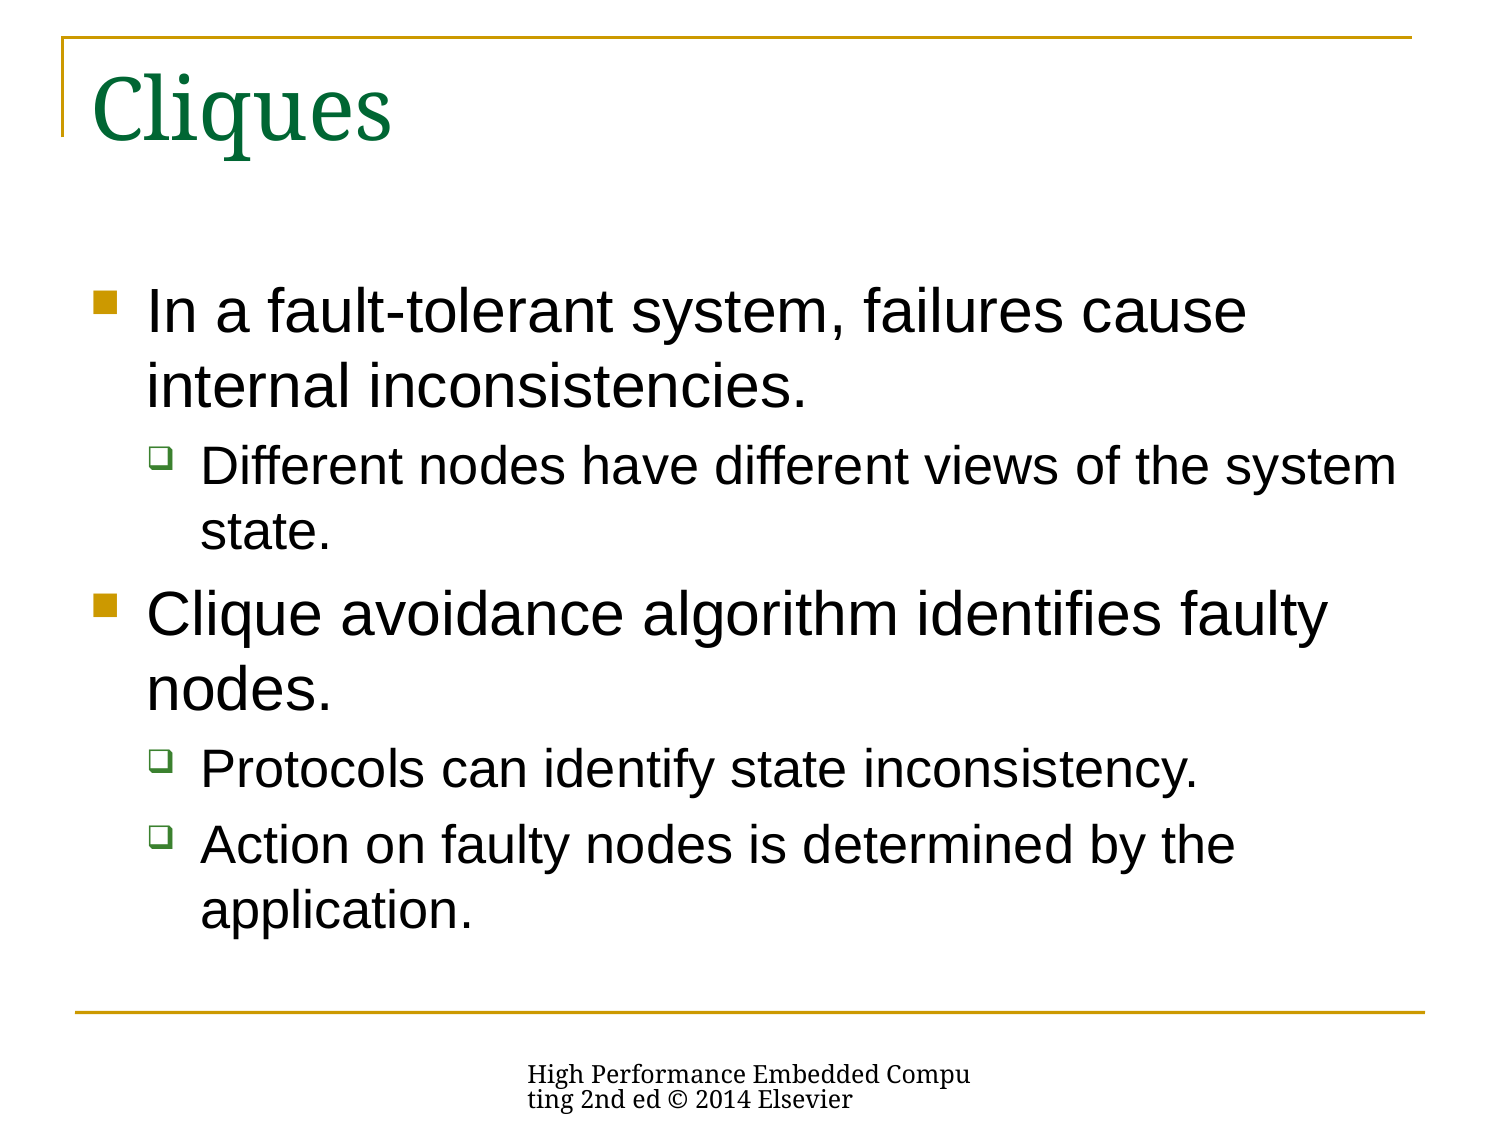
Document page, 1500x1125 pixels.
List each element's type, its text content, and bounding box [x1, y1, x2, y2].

list In a fault-tolerant system, failures cause internal inconsistencies. Different nodes have different views of the system state. Clique avoidance algorithm identifies faulty nodes. Protocols can identify state inconsistency. Action on faulty nodes is determined by the application. [75, 262, 1425, 1006]
footer High Performance Embedded Computing 2nd ed © 2014 Elsevier [512, 1025, 988, 1100]
title Cliques [75, 45, 1425, 233]
